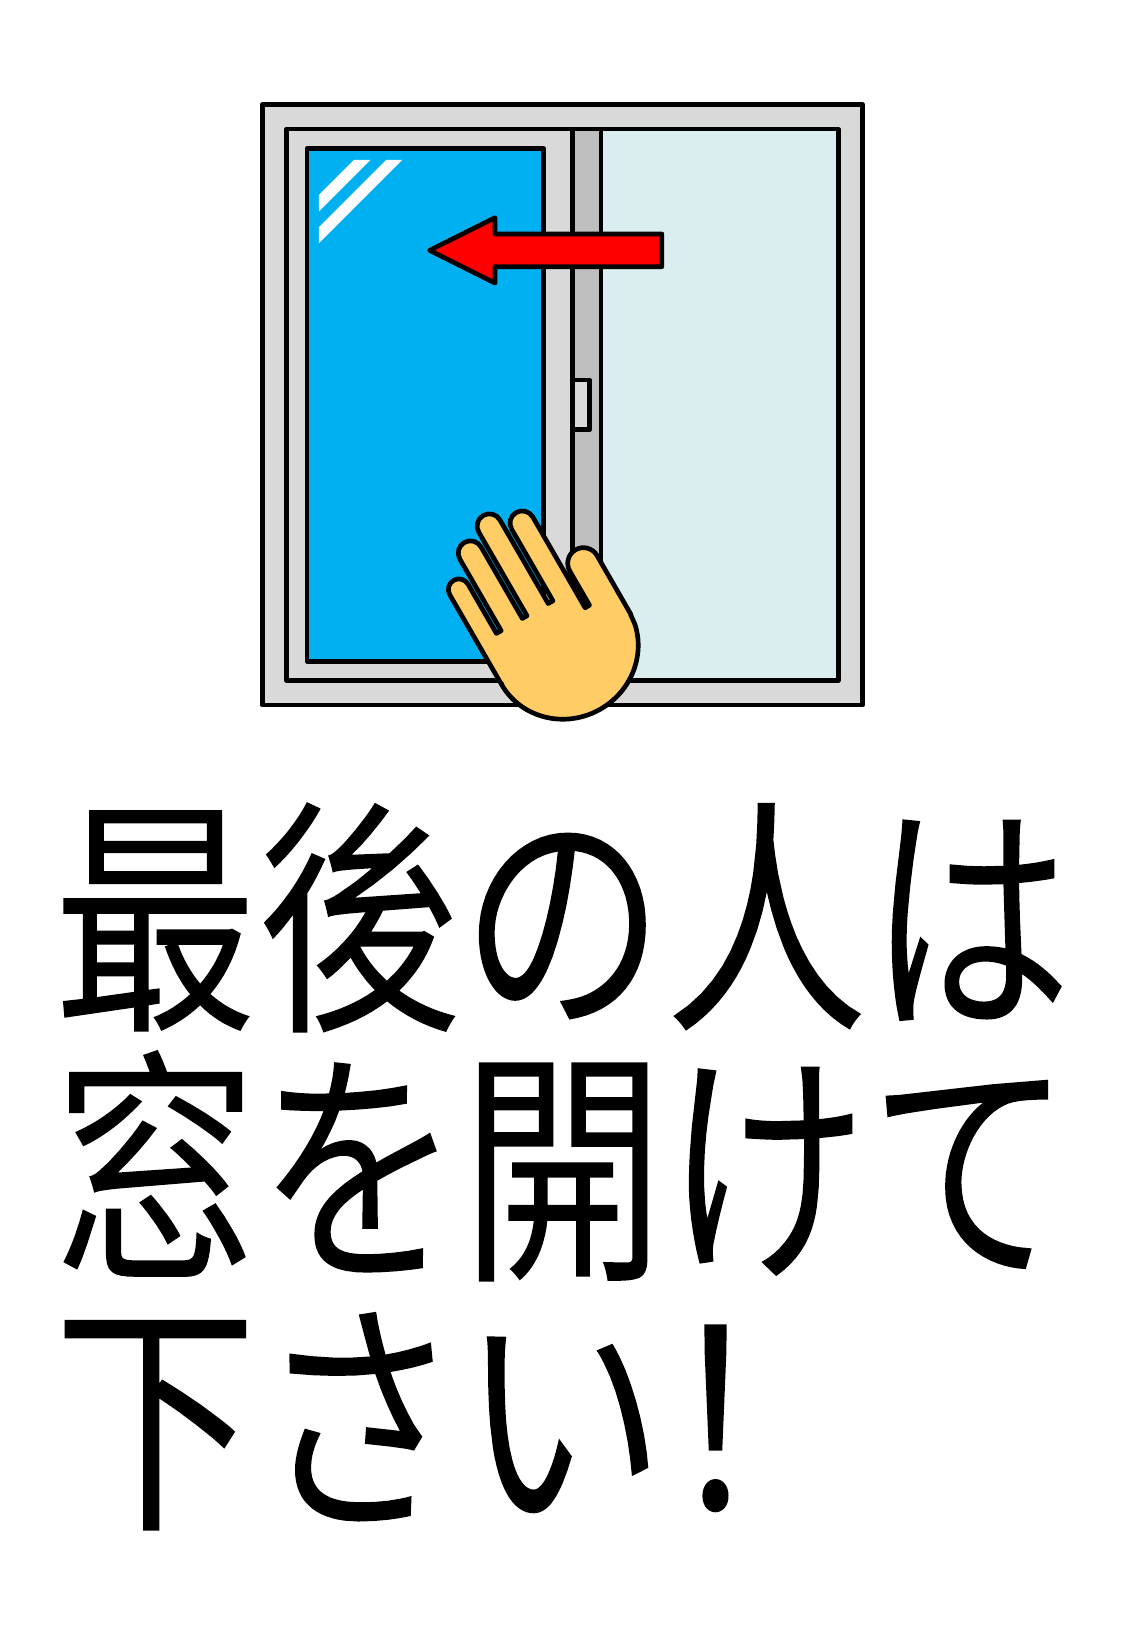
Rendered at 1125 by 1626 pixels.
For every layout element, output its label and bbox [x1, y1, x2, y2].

text_box [261, 104, 863, 725]
